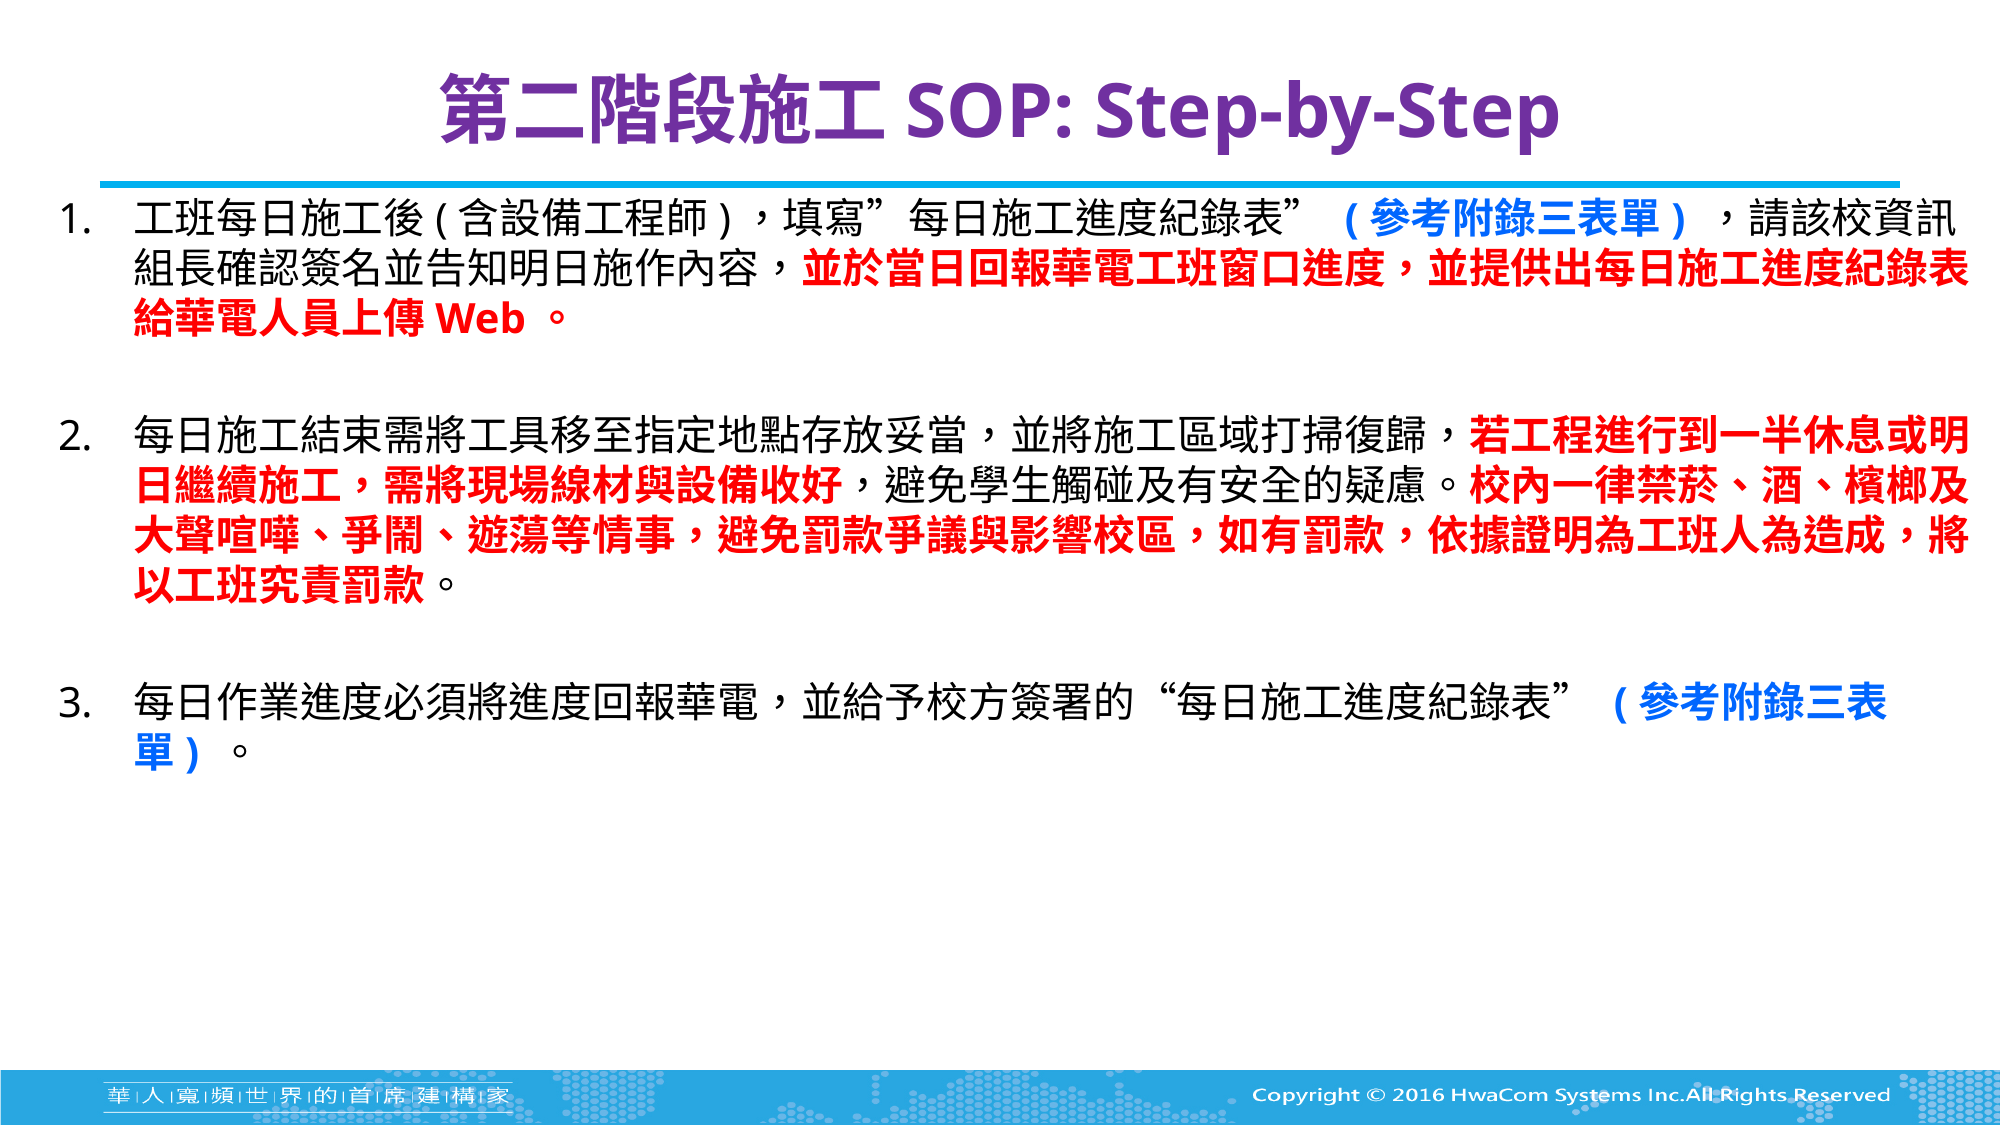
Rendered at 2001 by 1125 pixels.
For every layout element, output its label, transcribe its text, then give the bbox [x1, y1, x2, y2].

picture [0, 1070, 2000, 1125]
list 工班每日施工後(含設備工程師)，填寫”每日施工進度紀錄表” (參考附錄三表單) ，請該校資訊組長確認簽名並告知明日施作內容，並於當日回報華電工班窗口進度，並提供出每日施工進度紀錄表給華電人員上傳Web。 每日施工結束需將工具移至指定地點存放妥當，並將施工區域打掃復歸，若工程進行到一半休息或明日繼續施工，需將現場線材與設備收好，避免學生觸碰及有安全的疑慮。校內一律禁菸、酒、檳榔及大聲喧嘩、爭鬧、遊蕩等情事，避免罰款爭議與影響校區，如有罰款，依據證明為工班人為造成，將以工班究責罰款。 每日作業進度必須將進度回報華電，並給予校方簽署的“每日施工進度紀錄表” (參考附錄三表單) 。 [43, 184, 1993, 1057]
title 第二階段施工SOP: Step-by-Step [99, 45, 1900, 171]
